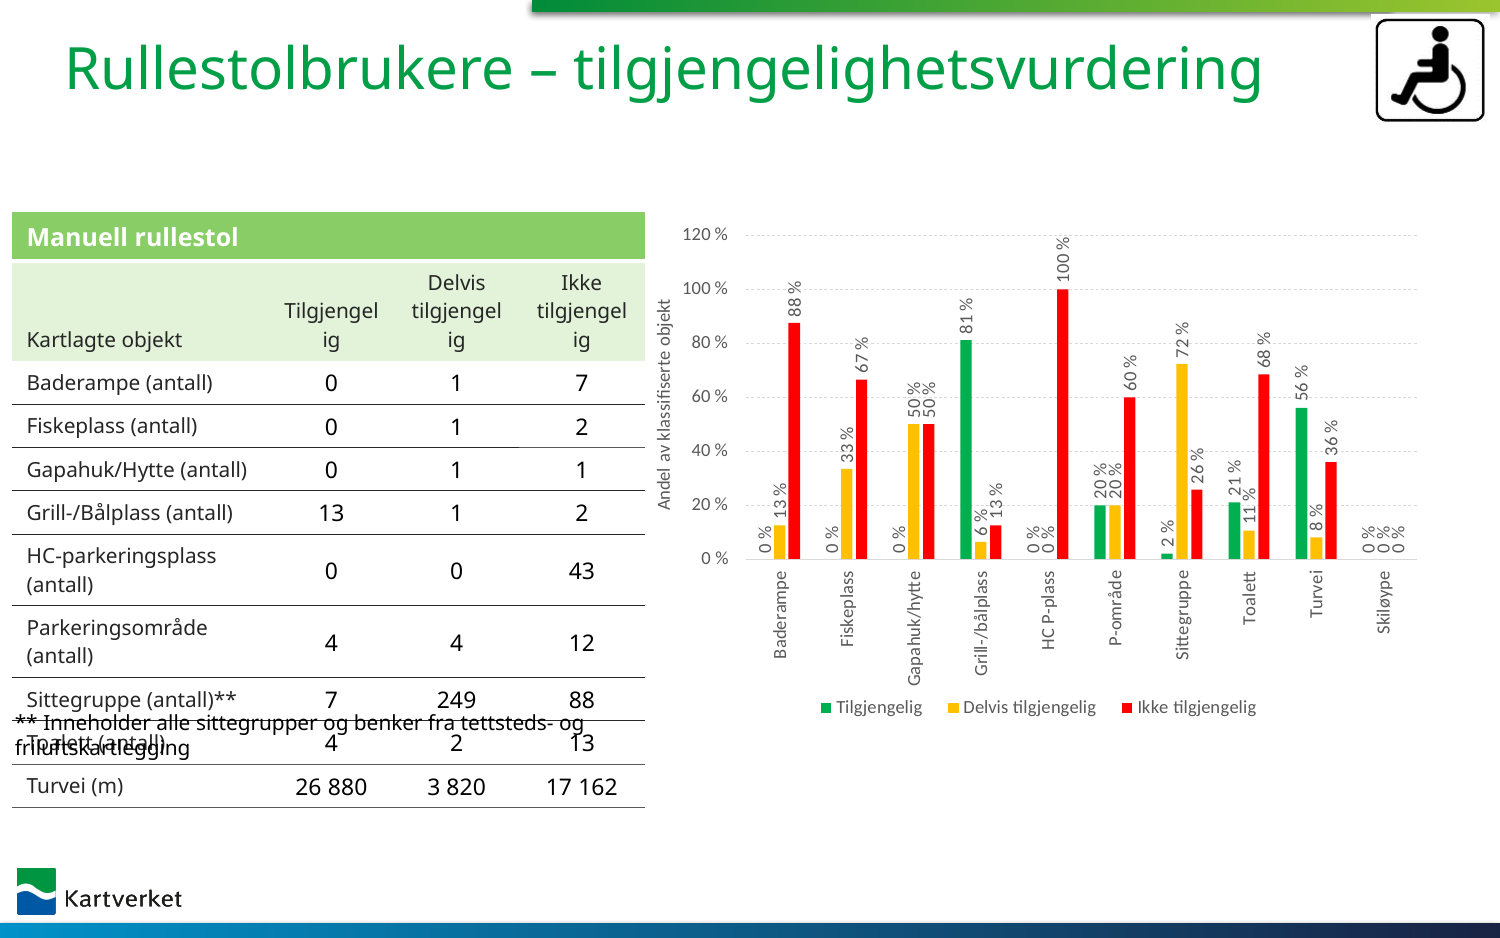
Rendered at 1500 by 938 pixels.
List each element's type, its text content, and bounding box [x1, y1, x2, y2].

table_header Manuell rullestol [12, 212, 645, 259]
table_cell 88 [519, 678, 638, 702]
table_cell 0 [269, 448, 394, 490]
table_cell 4 [269, 606, 394, 677]
table_cell Turvei (m) [12, 768, 269, 807]
table_cell 0 [269, 535, 394, 605]
table_cell 7 [519, 361, 638, 404]
table_cell 1 [394, 405, 519, 447]
table_cell Baderampe (antall) [12, 361, 269, 404]
table_cell 43 [519, 535, 638, 605]
table_cell Tilgjengelig [269, 263, 394, 361]
table_cell 1 [519, 448, 638, 490]
table_cell Sittegruppe (antall)** [12, 678, 269, 702]
table_cell 0 [394, 535, 519, 605]
table_cell Gapahuk/Hytte (antall) [12, 448, 269, 490]
table_cell 249 [394, 678, 519, 702]
table_cell Parkeringsområde (antall) [12, 606, 269, 677]
table_cell 17 162 [519, 768, 645, 807]
table_cell 2 [519, 405, 638, 447]
text_box Rullestolbrukere – tilgjengelighetsvurdering [49, 12, 1372, 109]
table_cell 1 [394, 361, 519, 404]
table_cell Ikke tilgjengelig [519, 263, 638, 361]
table_cell 0 [269, 405, 394, 447]
table_cell 3 820 [394, 768, 519, 807]
table_cell 1 [394, 491, 519, 534]
table_cell 7 [269, 678, 394, 702]
table_cell 2 [519, 491, 638, 534]
table_cell 13 [269, 491, 394, 534]
table_cell 26 880 [269, 768, 394, 807]
picture [1371, 13, 1491, 127]
table_cell Kartlagte objekt [12, 263, 269, 361]
text_box ** Inneholder alle sittegrupper og benker fra tettsteds- og friluftskartlegging [0, 702, 745, 768]
table_cell Fiskeplass (antall) [12, 405, 269, 447]
table_cell Delvis tilgjengelig [394, 263, 519, 361]
table_cell Grill-/Bålplass (antall) [12, 491, 269, 534]
picture [643, 218, 1427, 728]
table_cell 12 [519, 606, 638, 677]
table_cell 1 [394, 448, 519, 490]
table_cell 0 [269, 361, 394, 404]
table_cell 4 [394, 606, 519, 677]
table_cell HC-parkeringsplass (antall) [12, 535, 269, 605]
